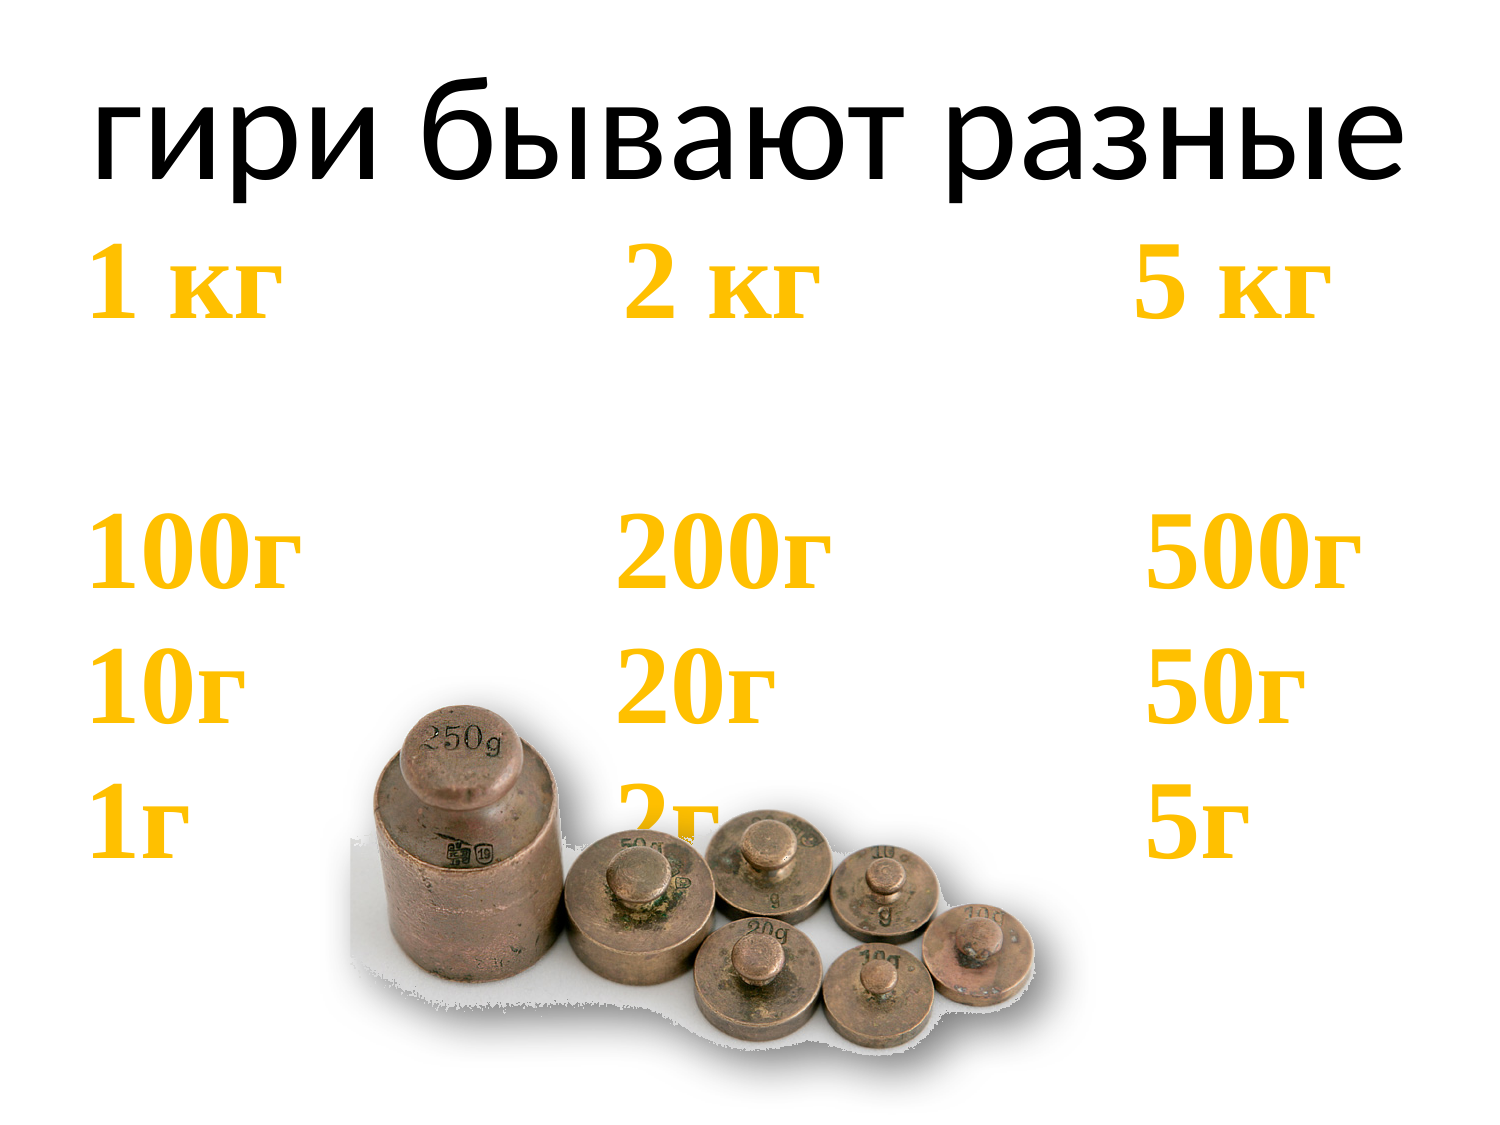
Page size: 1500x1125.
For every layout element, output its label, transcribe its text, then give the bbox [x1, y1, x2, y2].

text_box 1 кг 2 кг 5 кг 100г 200г 500г 10г 20г 50г 1г 2г 5г [69, 198, 1394, 889]
title гири бывают разные [0, 0, 1500, 539]
picture [350, 686, 1042, 1063]
